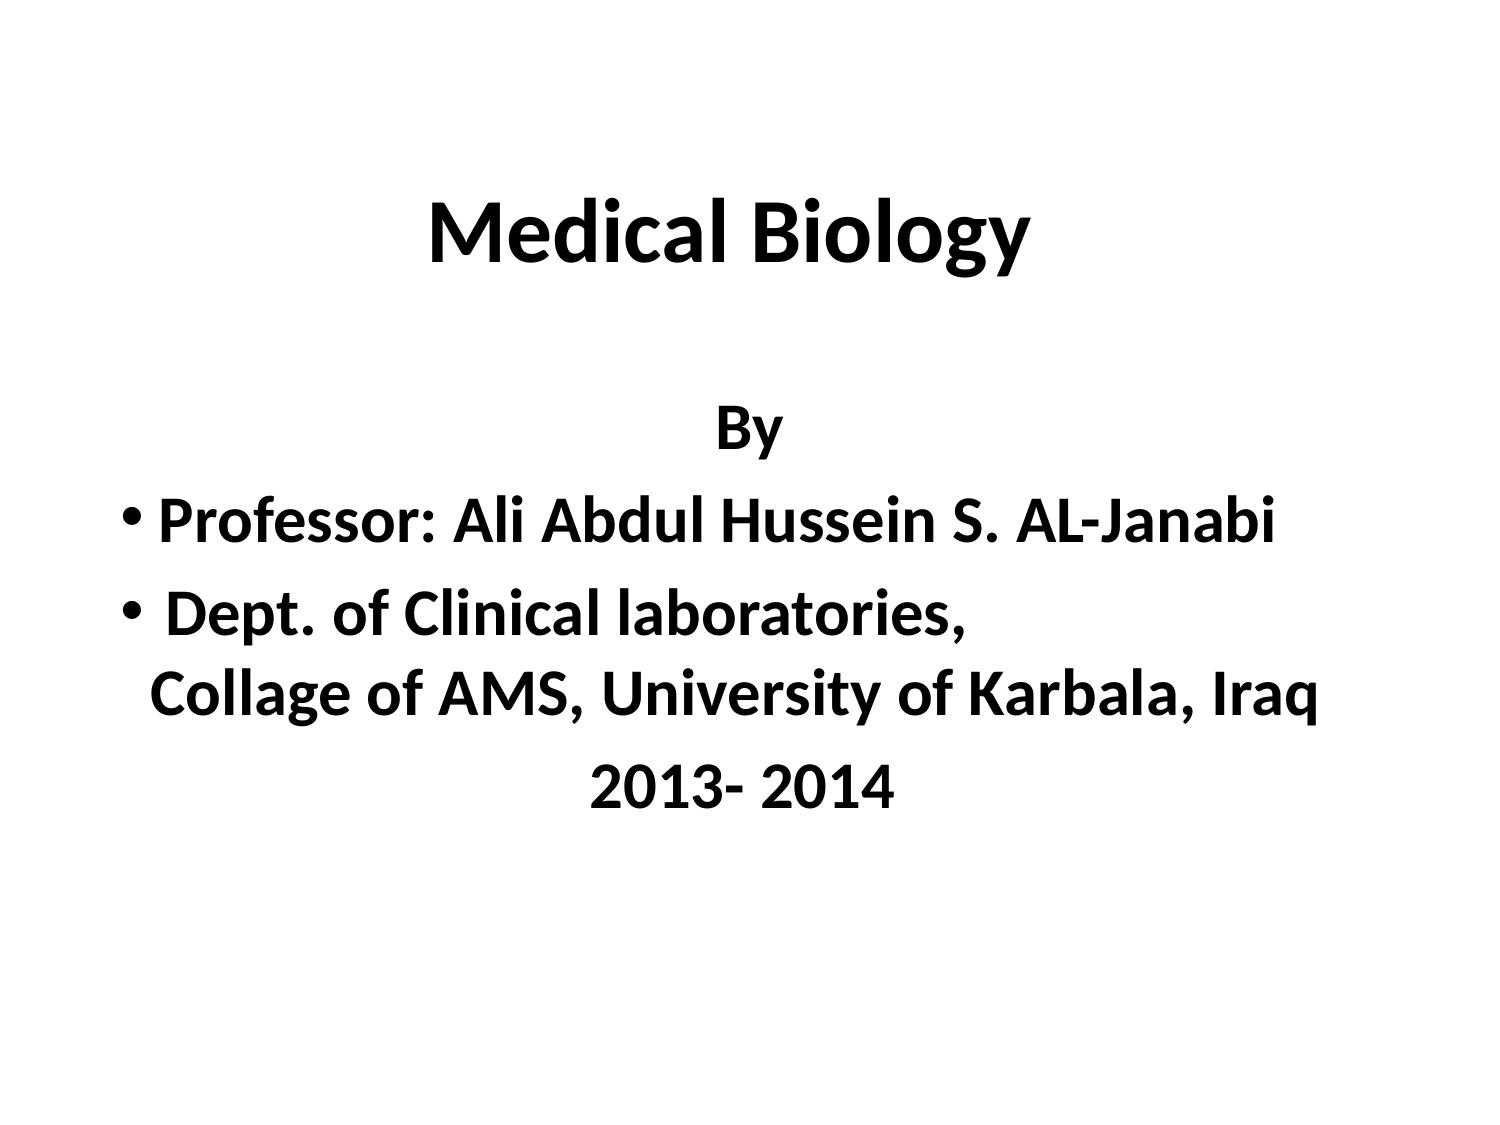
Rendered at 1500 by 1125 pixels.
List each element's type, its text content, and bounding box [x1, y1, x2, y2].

title Medical Biology [112, 105, 1388, 347]
subtitle By Professor: Ali Abdul Hussein S. AL-Janabi Dept. of Clinical laboratories, Collage of AMS, University of Karbala, Iraq 2013- 2014 [105, 375, 1395, 925]
